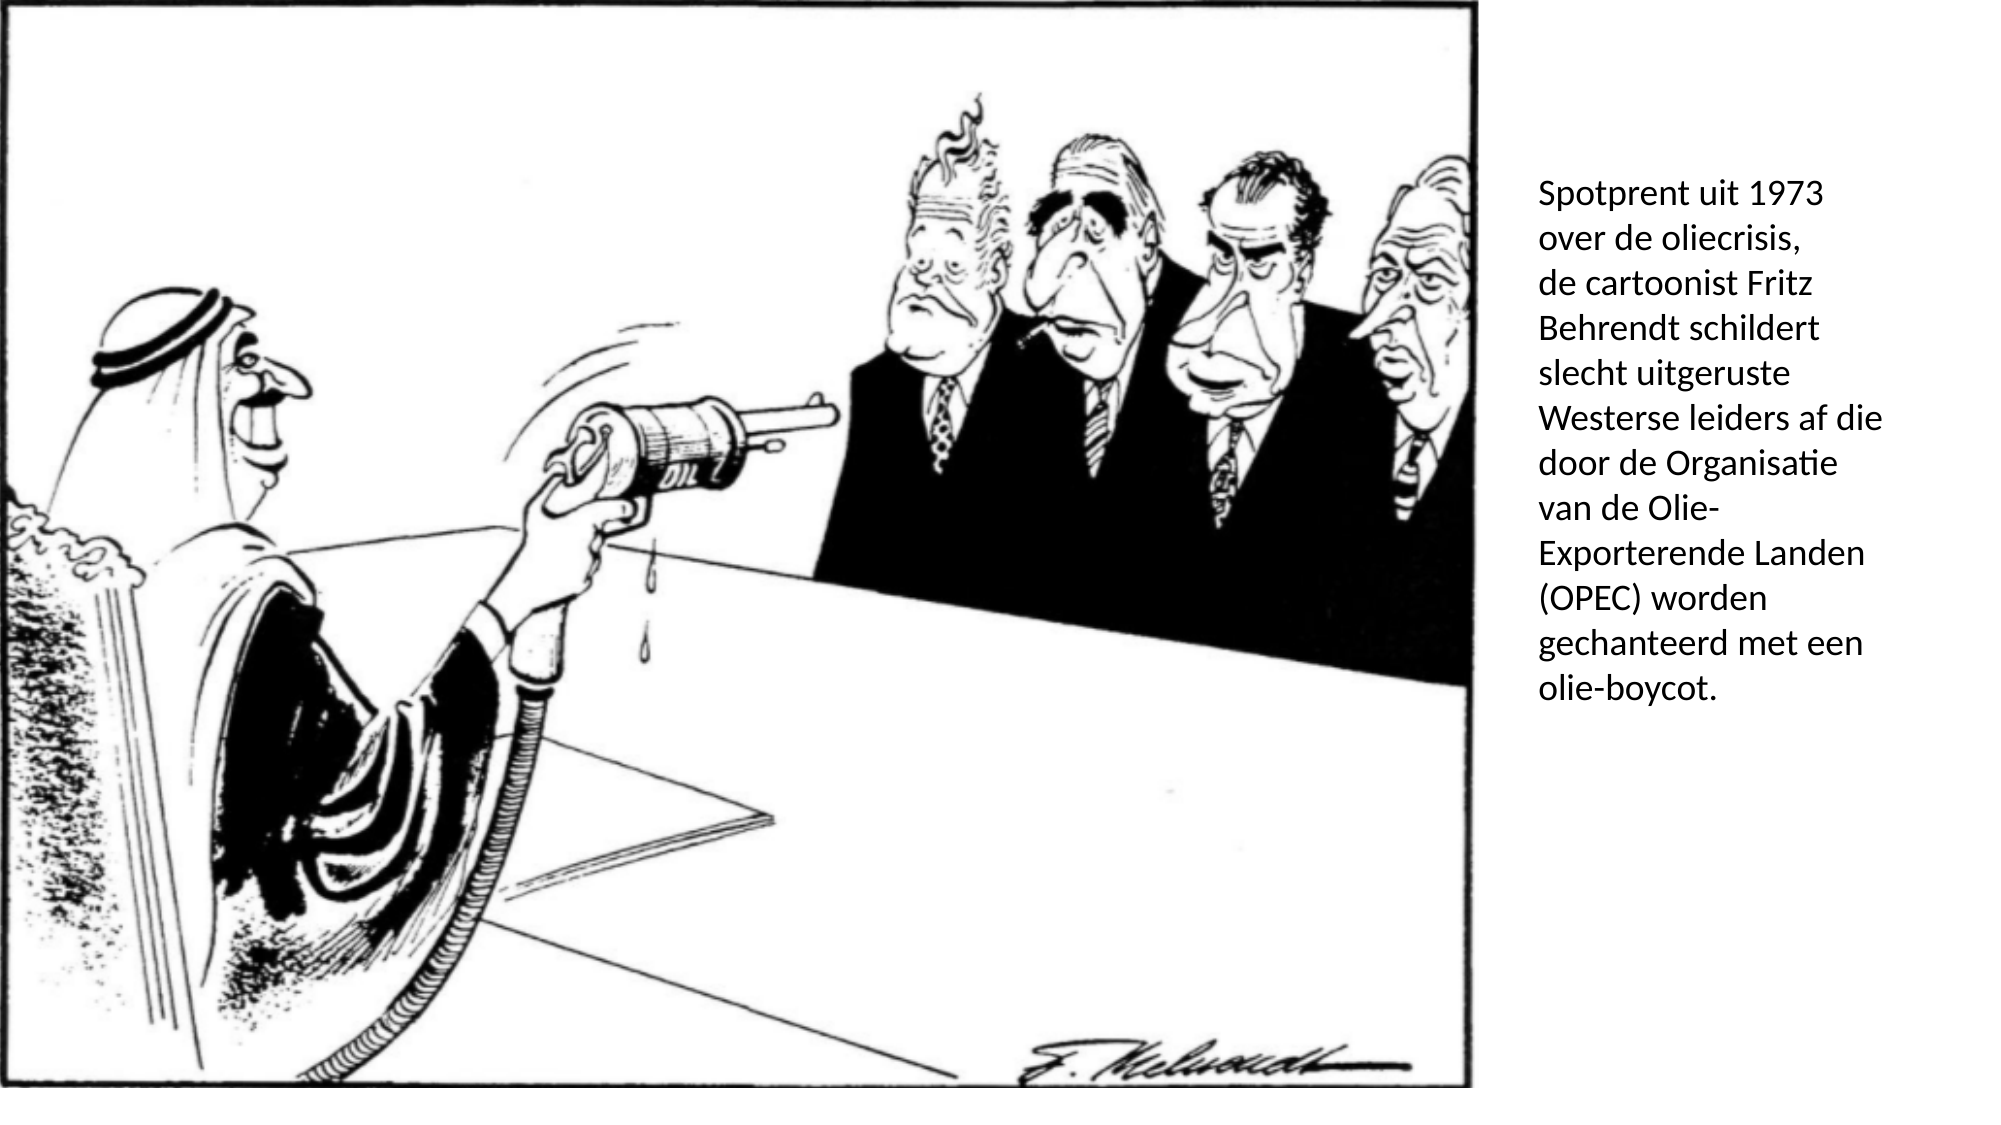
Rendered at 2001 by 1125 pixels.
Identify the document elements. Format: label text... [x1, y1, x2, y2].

text_box Spotprent uit 1973 over de oliecrisis, de cartoonist Fritz Behrendt schildert slecht uitgeruste Westerse leiders af die door de Organisatie van de Olie-Exporterende Landen (OPEC) worden gechanteerd met een olie-boycot. [1523, 160, 1899, 716]
picture [0, 0, 1479, 1088]
